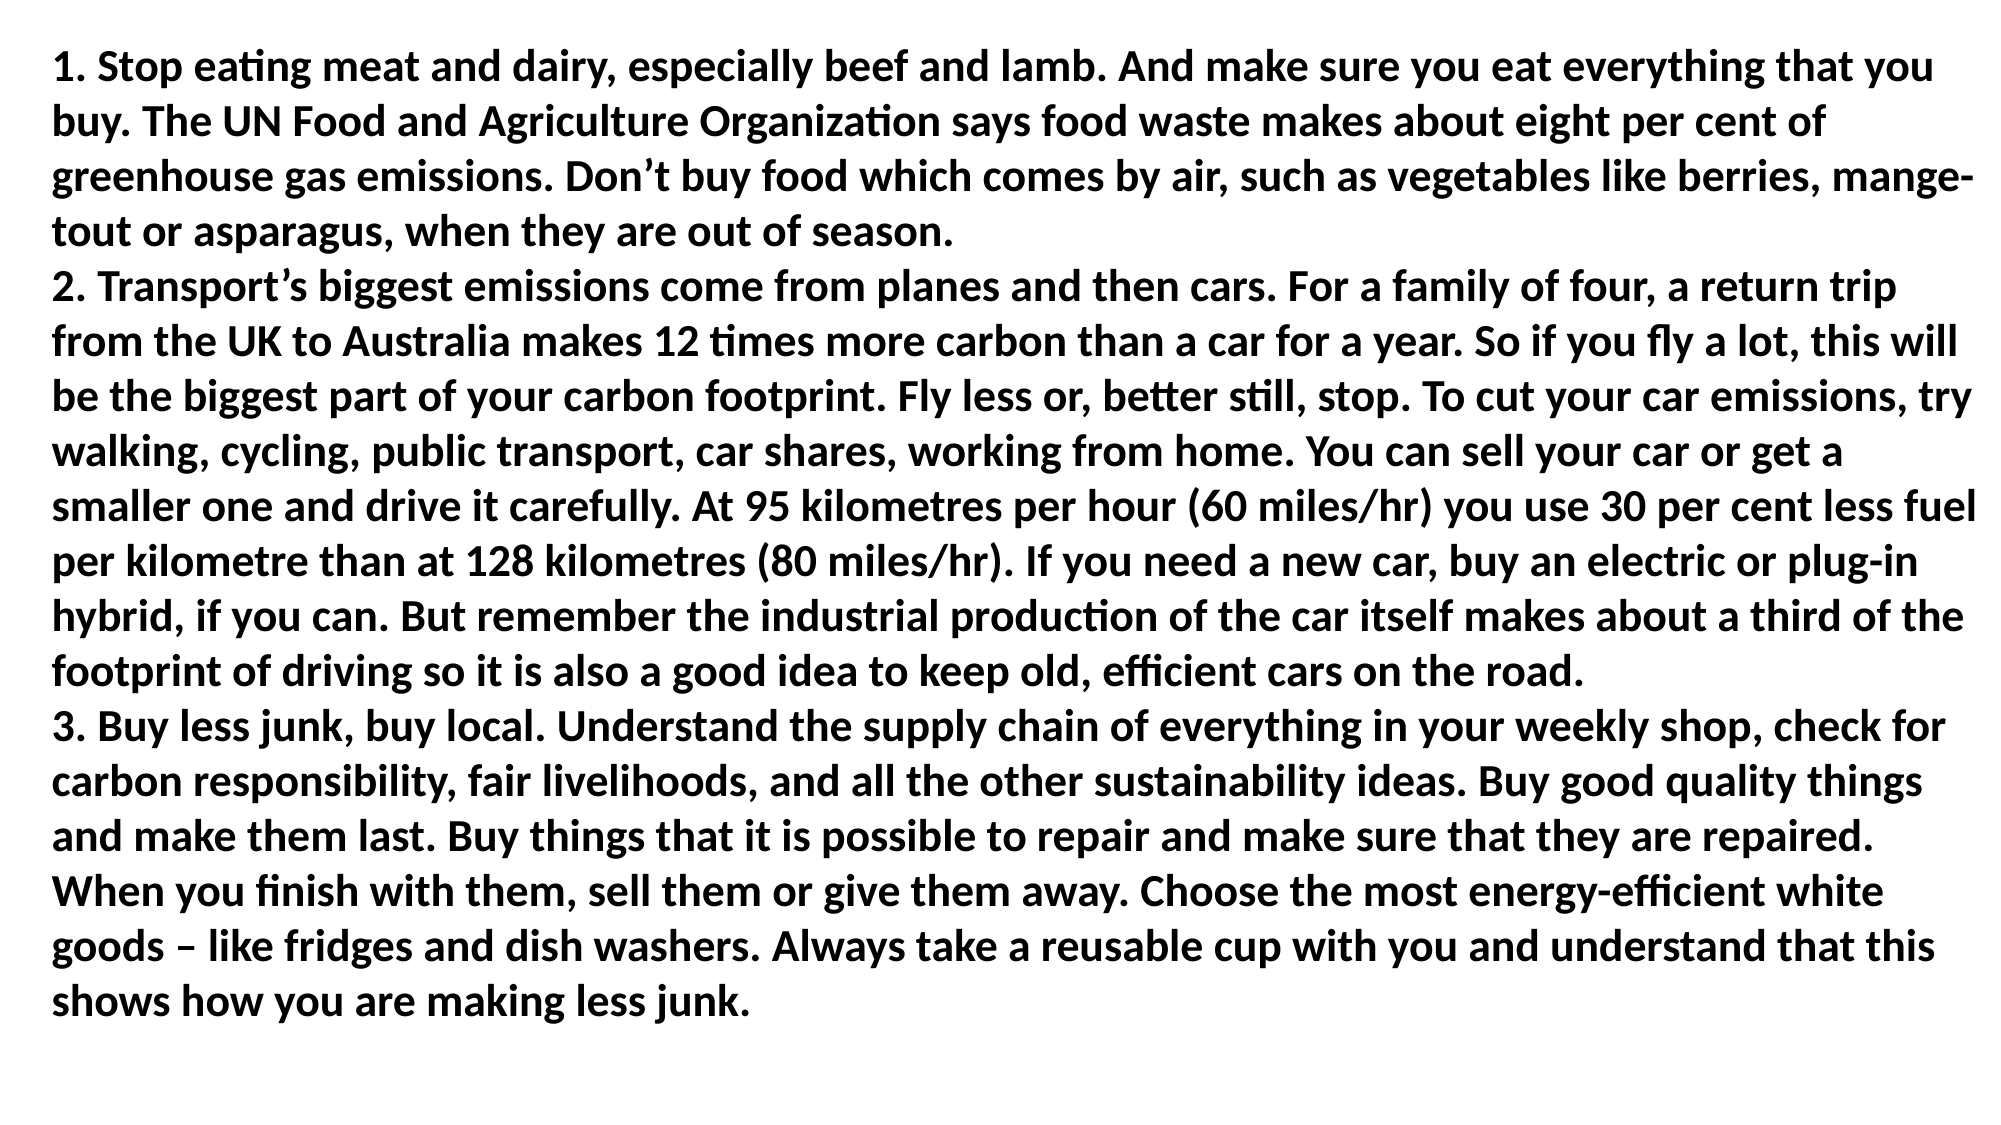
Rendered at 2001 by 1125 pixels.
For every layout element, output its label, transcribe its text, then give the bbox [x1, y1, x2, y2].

text_box 1. Stop eating meat and dairy, especially beef and lamb. And make sure you eat everything that you buy. The UN Food and Agriculture Organization says food waste makes about eight per cent of greenhouse gas emissions. Don’t buy food which comes by air, such as vegetables like berries, mange-tout or asparagus, when they are out of season. 2. Transport’s biggest emissions come from planes and then cars. For a family of four, a return trip from the UK to Australia makes 12 times more carbon than a car for a year. So if you fly a lot, this will be the biggest part of your carbon footprint. Fly less or, better still, stop. To cut your car emissions, try walking, cycling, public transport, car shares, working from home. You can sell your car or get a smaller one and drive it carefully. At 95 kilometres per hour (60 miles/hr) you use 30 per cent less fuel per kilometre than at 128 kilometres (80 miles/hr). If you need a new car, buy an electric or plug-in hybrid, if you can. But remember the industrial production of the car itself makes about a third of the footprint of driving so it is also a good idea to keep old, efficient cars on the road. 3. Buy less junk, buy local. Understand the supply chain of everything in your weekly shop, check for carbon responsibility, fair livelihoods, and all the other sustainability ideas. Buy good quality things and make them last. Buy things that it is possible to repair and make sure that they are repaired. When you finish with them, sell them or give them away. Choose the most energy-efficient white goods – like fridges and dish washers. Always take a reusable cup with you and understand that this shows how you are making less junk. [36, 28, 2000, 1033]
